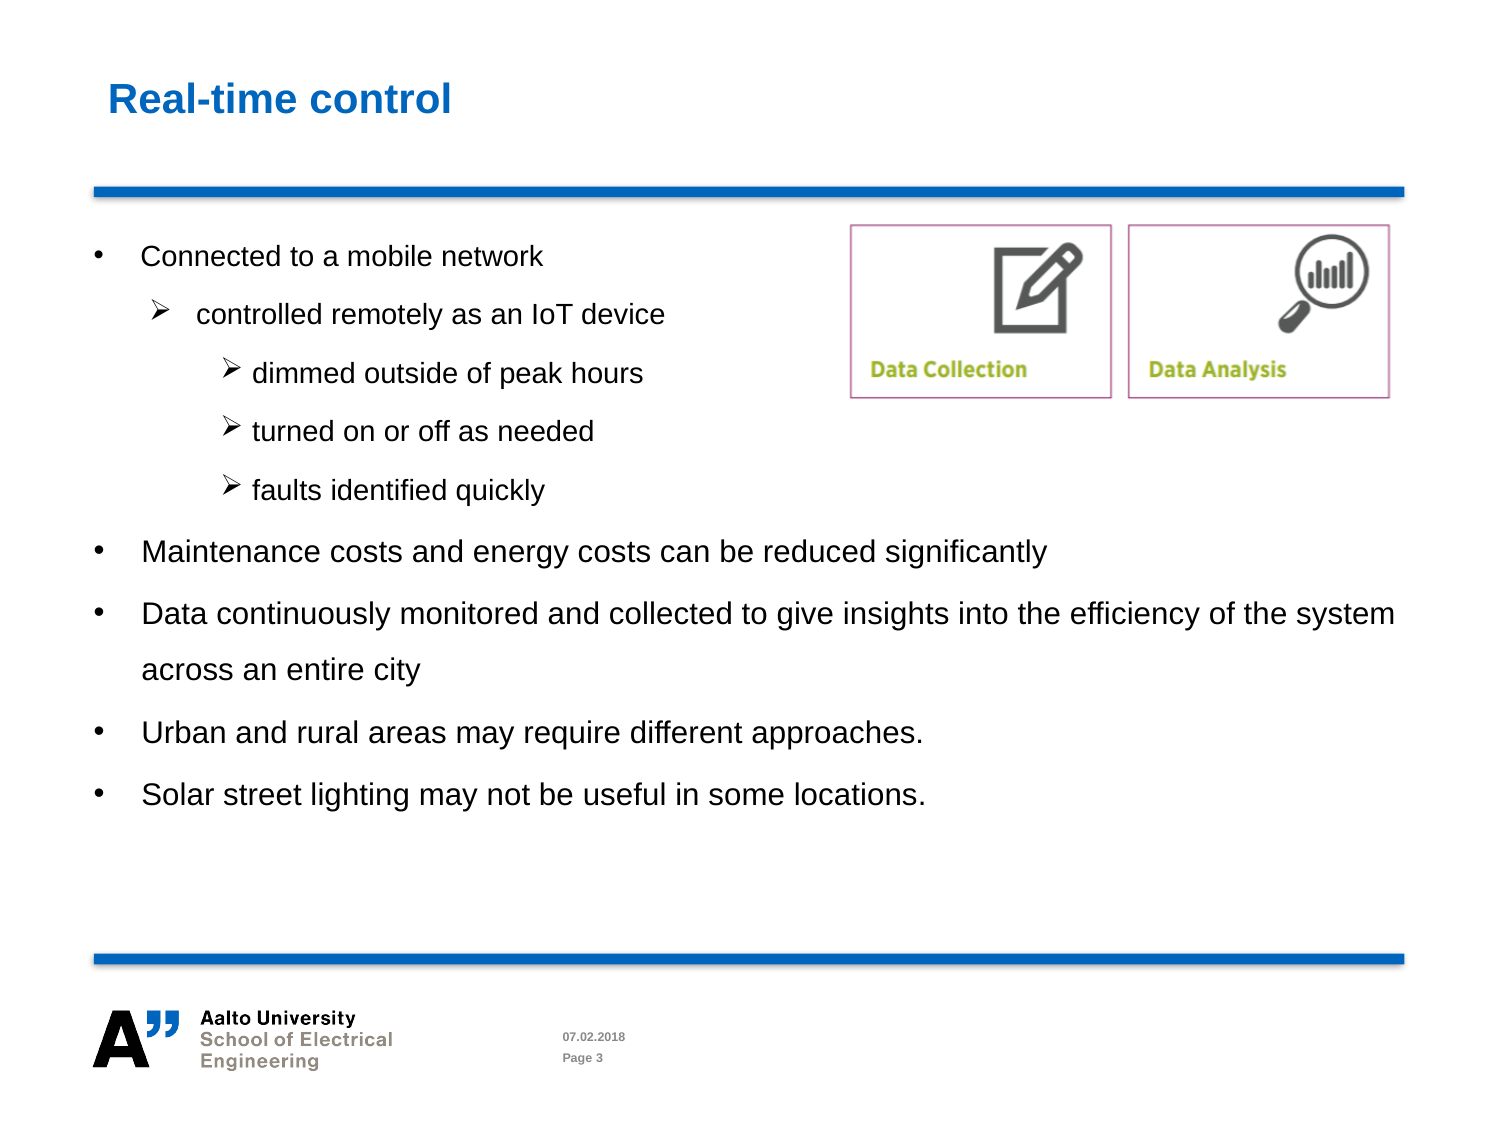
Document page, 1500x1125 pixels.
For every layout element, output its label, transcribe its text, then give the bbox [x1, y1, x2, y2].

title Real-time control [107, 71, 1383, 220]
picture [843, 219, 1398, 409]
slide_number Page 3 [562, 1050, 816, 1071]
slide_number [562, 1029, 816, 1050]
picture [35, 953, 449, 1125]
list Connected to a mobile network controlled remotely as an IoT device dimmed outside of peak hours turned on or off as needed faults identified quickly Maintenance costs and energy costs can be reduced significantly Data continuously monitored and collected to give insights into the efficiency of the system across an entire city Urban and rural areas may require different approaches. Solar street lighting may not be useful in some locations. [93, 219, 1399, 863]
